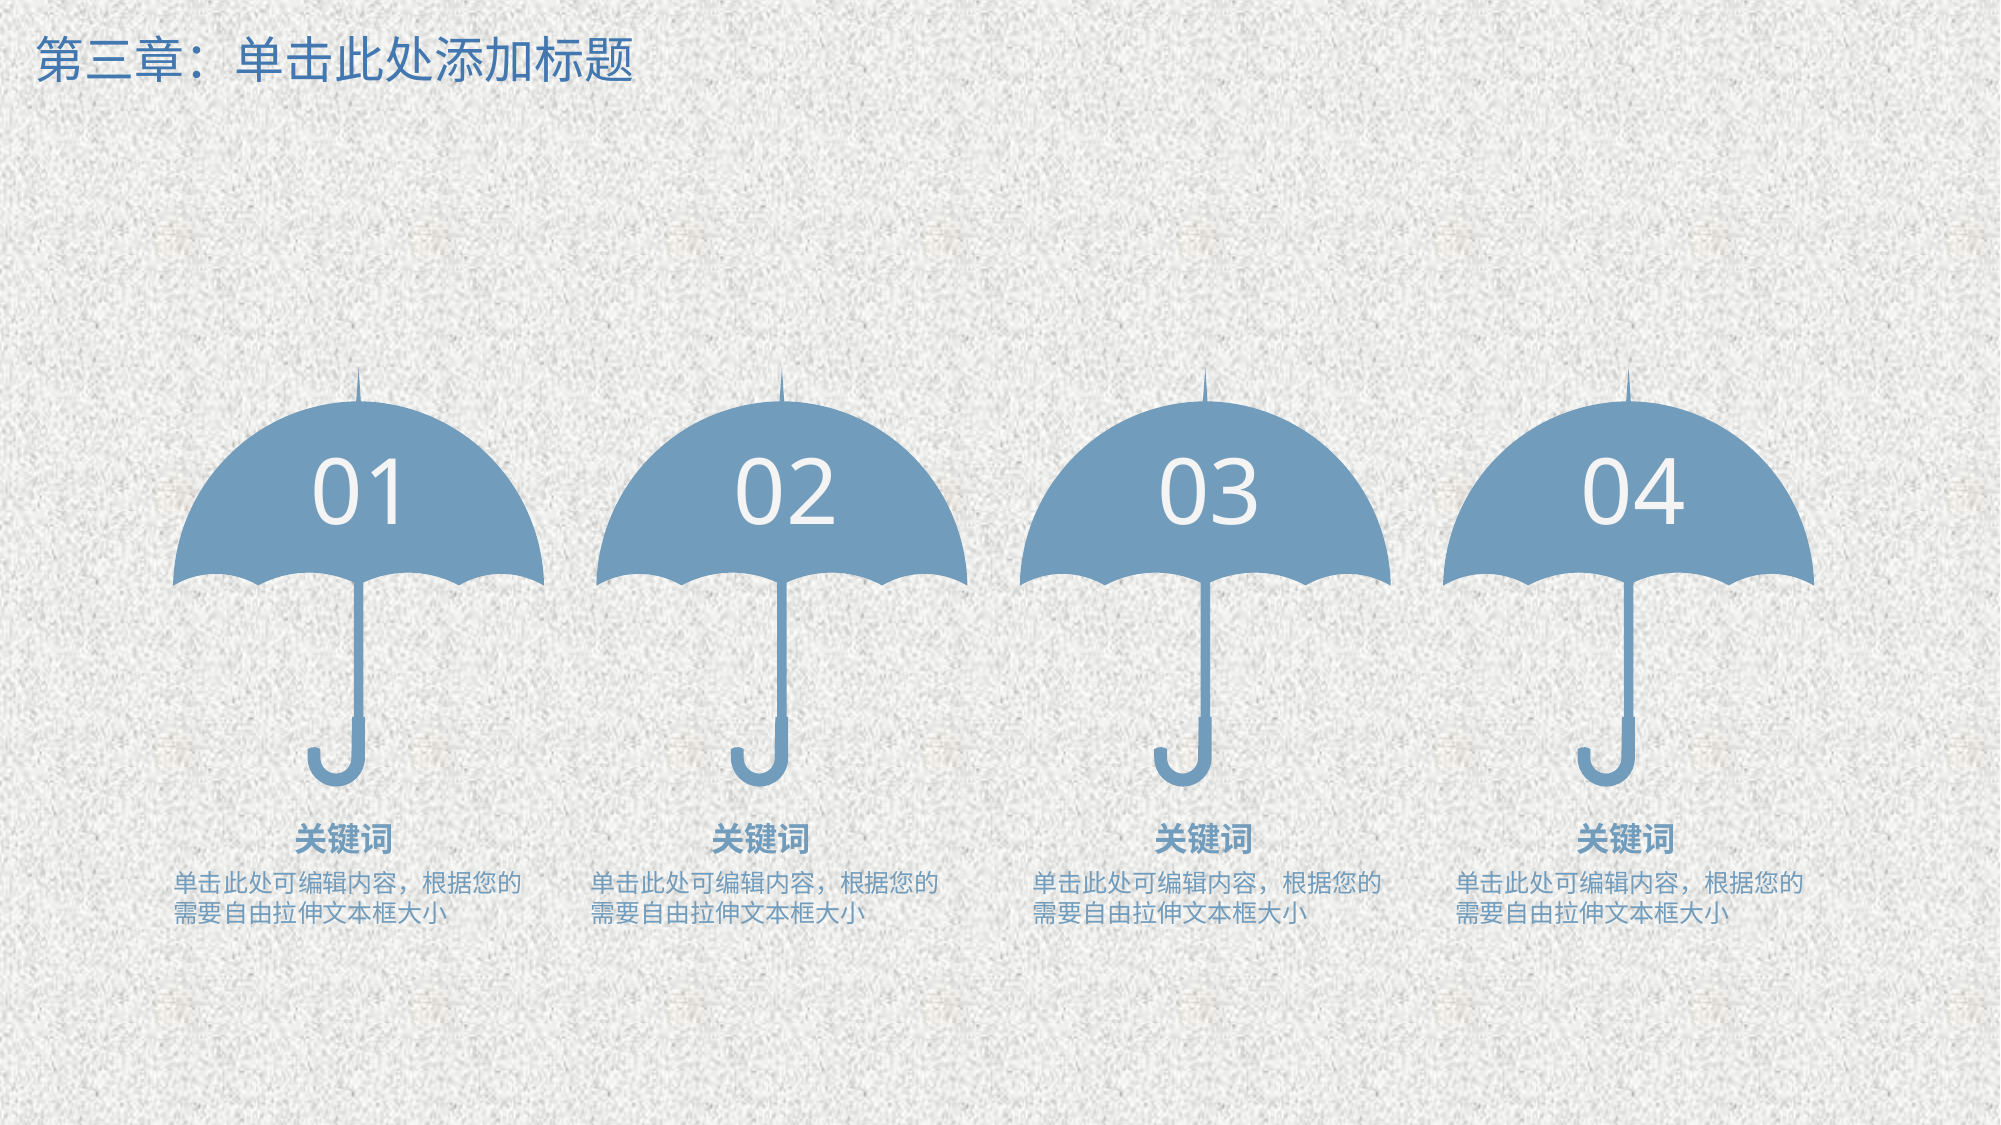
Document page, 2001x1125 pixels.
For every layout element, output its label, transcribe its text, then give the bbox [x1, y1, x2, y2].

text_box 单击此处可编辑内容，根据您的需要自由拉伸文本框大小 [1455, 867, 1827, 928]
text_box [596, 367, 968, 787]
text_box 单击此处可编辑内容，根据您的需要自由拉伸文本框大小 [1032, 867, 1404, 928]
text_box 关键词 [1576, 818, 1708, 859]
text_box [1019, 367, 1391, 787]
text_box 单击此处可编辑内容，根据您的需要自由拉伸文本框大小 [173, 867, 545, 928]
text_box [173, 367, 545, 787]
text_box 第三章：单击此处添加标题 [19, 20, 665, 96]
text_box 关键词 [711, 818, 844, 859]
text_box 关键词 [1154, 818, 1286, 859]
picture [0, 0, 2001, 1125]
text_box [1443, 367, 1815, 787]
text_box 单击此处可编辑内容，根据您的需要自由拉伸文本框大小 [590, 867, 962, 928]
text_box 关键词 [294, 818, 427, 859]
